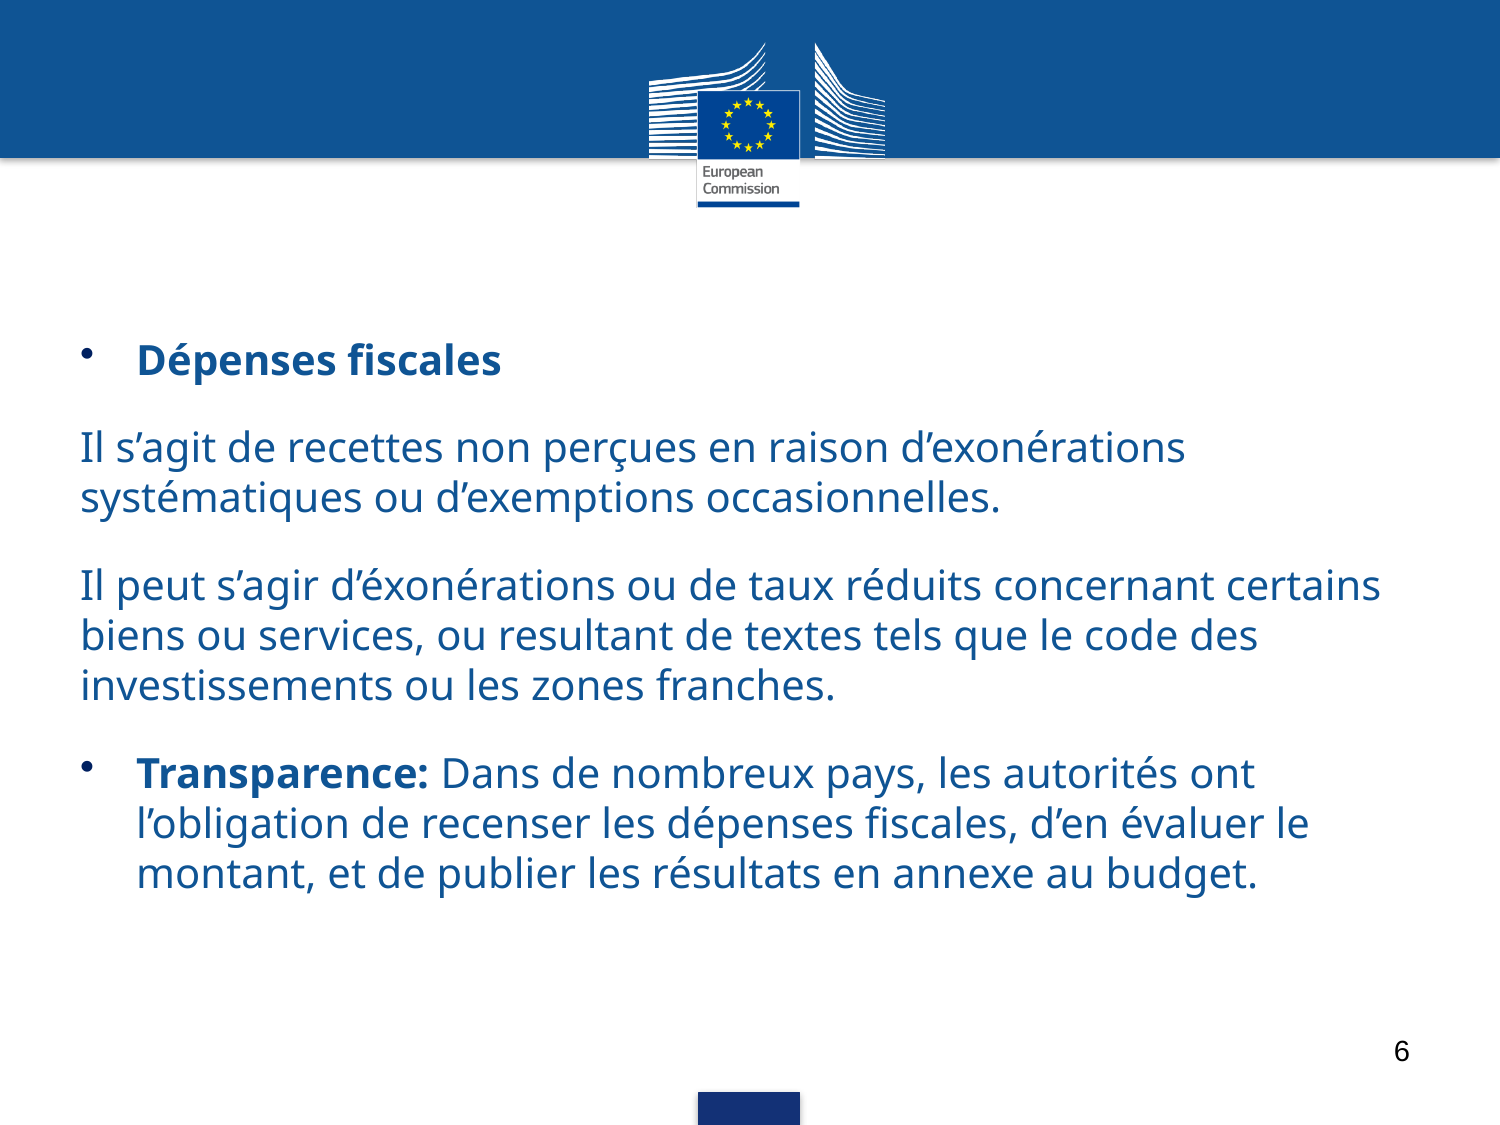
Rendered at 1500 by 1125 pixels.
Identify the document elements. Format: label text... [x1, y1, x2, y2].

slide_number 6 [1074, 1024, 1426, 1103]
picture [649, 42, 885, 208]
list Dépenses fiscales Il s’agit de recettes non perçues en raison d’exonérations systématiques ou d’exemptions occasionnelles. Il peut s’agir d’éxonérations ou de taux réduits concernant certains biens ou services, ou resultant de textes tels que le code des investissements ou les zones franches. Transparence: Dans de nombreux pays, les autorités ont l’obligation de recenser les dépenses fiscales, d’en évaluer le montant, et de publier les résultats en annexe au budget. [64, 326, 1416, 1036]
